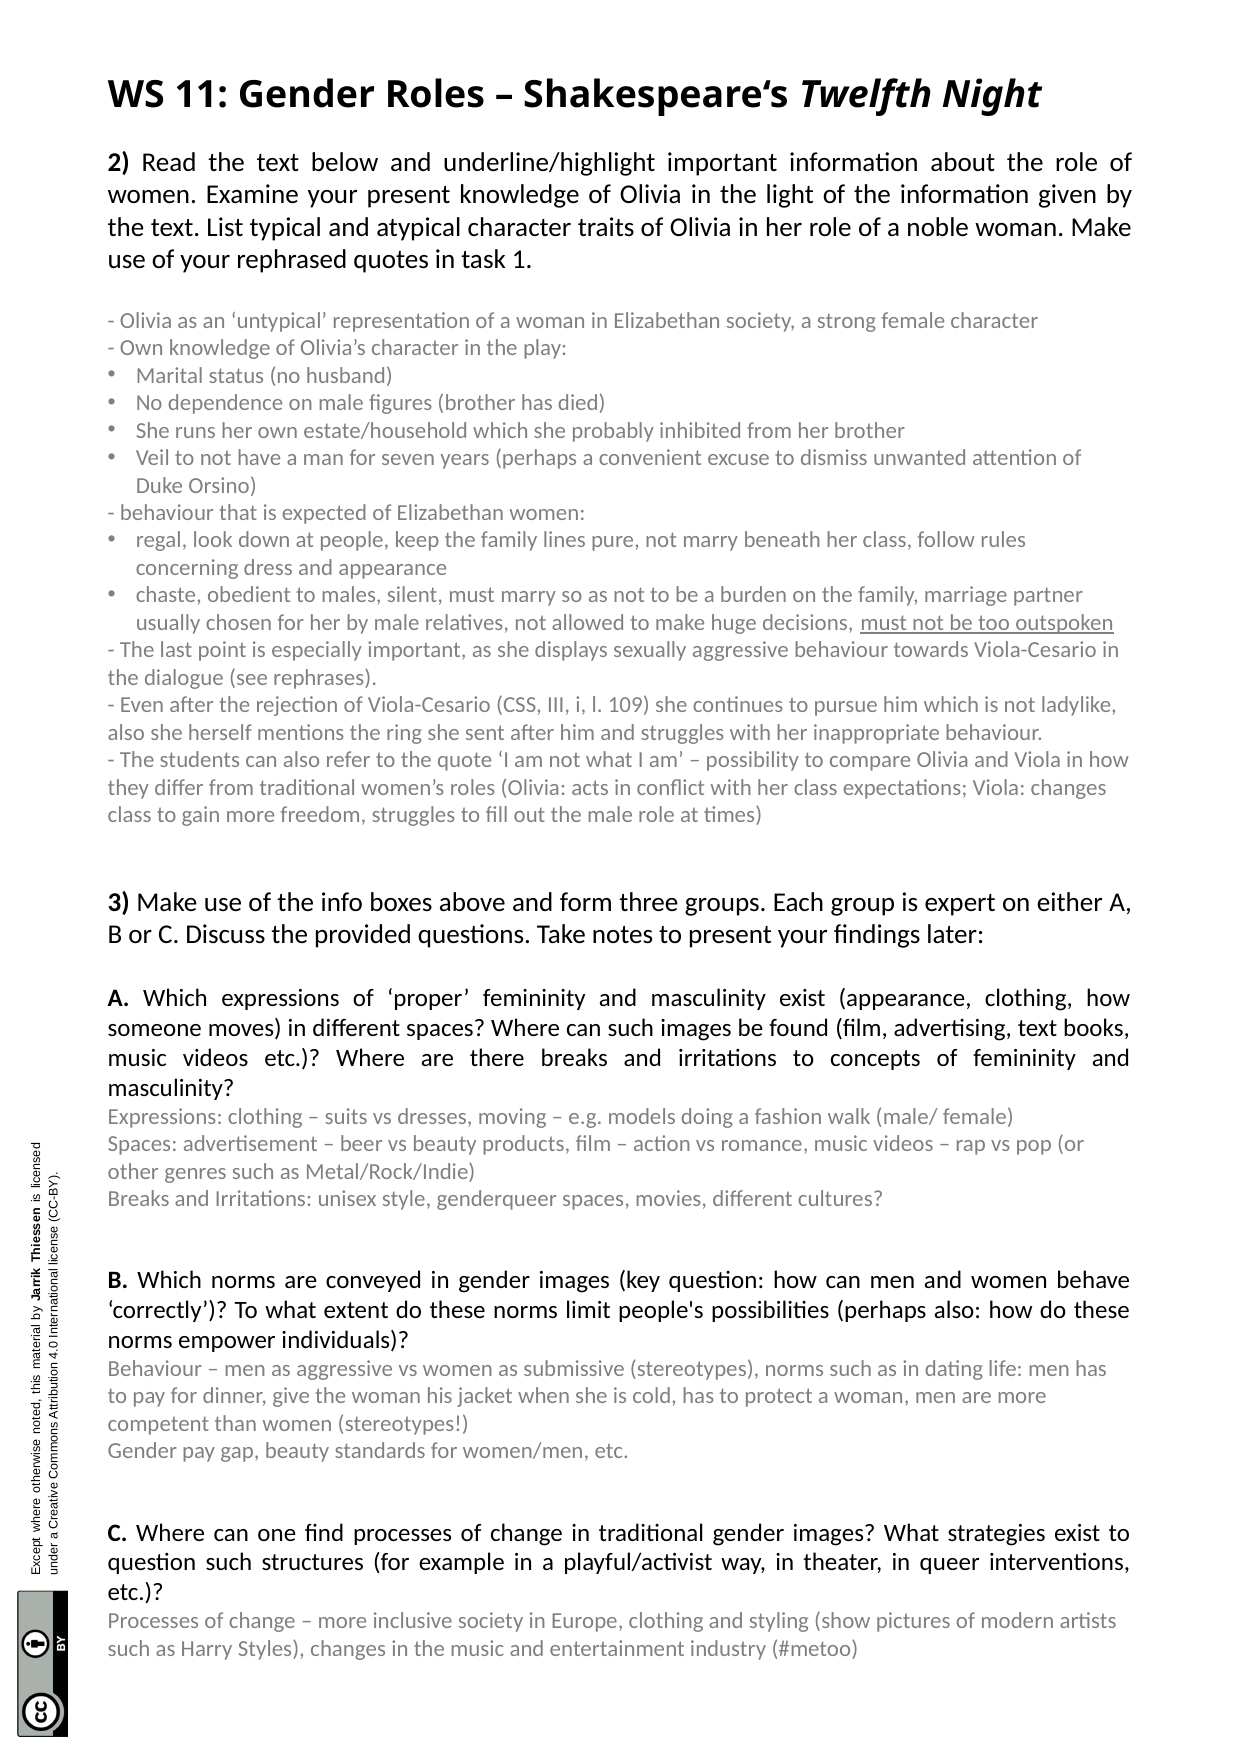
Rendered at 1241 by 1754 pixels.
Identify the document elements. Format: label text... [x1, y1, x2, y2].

title WS 11: Gender Roles – Shakespeare‘s Twelfth Night [93, 61, 1148, 123]
picture [0, 1591, 116, 1737]
text_box 3) Make use of the info boxes above and form three groups. Each group is expert on either A, B or C. Discuss the provided questions. Take notes to present your findings later: A. Which expressions of ‘proper’ femininity and masculinity exist (appearance, clothing, how someone moves) in different spaces? Where can such images be found (film, advertising, text books, music videos etc.)? Where are there breaks and irritations to concepts of femininity and masculinity? Expressions: clothing – suits vs dresses, moving – e.g. models doing a fashion walk (male/ female) Spaces: advertisement – beer vs beauty products, film – action vs romance, music videos – rap vs pop (or other genres such as Metal/Rock/Indie) Breaks and Irritations: unisex style, genderqueer spaces, movies, different cultures? B. Which norms are conveyed in gender images (key question: how can men and women behave ‘correctly’)? To what extent do these norms limit people's possibilities (perhaps also: how do these norms empower individuals)? Behaviour – men as aggressive vs women as submissive (stereotypes), norms such as in dating life: men has to pay for dinner, give the woman his jacket when she is cold, has to protect a woman, men are more competent than women (stereotypes!) Gender pay gap, beauty standards for women/men, etc. C. Where can one find processes of change in traditional gender images? What strategies exist to question such structures (for example in a playful/activist way, in theater, in queer interventions, etc.)? Processes of change – more inclusive society in Europe, clothing and styling (show pictures of modern artists such as Harry Styles), changes in the music and entertainment industry (#metoo) [93, 876, 1148, 1669]
text_box 2) Read the text below and underline/highlight important information about the role of women. Examine your present knowledge of Olivia in the light of the information given by the text. List typical and atypical character traits of Olivia in her role of a noble woman. Make use of your rephrased quotes in task 1. [93, 136, 1148, 282]
text_box - Olivia as an ‘untypical’ representation of a woman in Elizabethan society, a strong female character - Own knowledge of Olivia’s character in the play: Marital status (no husband) No dependence on male figures (brother has died) She runs her own estate/household which she probably inhibited from her brother Veil to not have a man for seven years (perhaps a convenient excuse to dismiss unwanted attention of Duke Orsino) - behaviour that is expected of Elizabethan women: regal, look down at people, keep the family lines pure, not marry beneath her class, follow rules concerning dress and appearance chaste, obedient to males, silent, must marry so as not to be a burden on the family, marriage partner usually chosen for her by male relatives, not allowed to make huge decisions, must not be too outspoken - The last point is especially important, as she displays sexually aggressive behaviour towards Viola-Cesario in the dialogue (see rephrases). - Even after the rejection of Viola-Cesario (CSS, III, i, l. 109) she continues to pursue him which is not ladylike, also she herself mentions the ring she sent after him and struggles with her inappropriate behaviour. - The students can also refer to the quote ‘I am not what I am’ – possibility to compare Olivia and Viola in how they differ from traditional women’s roles (Olivia: acts in conflict with her class expectations; Viola: changes class to gain more freedom, struggles to fill out the male role at times) [93, 297, 1148, 835]
text_box Except where otherwise noted, this material by Jarrik Thiessen is licensed under a Creative Commons Attribution 4.0 International license (CC-BY). [17, 1127, 91, 1591]
